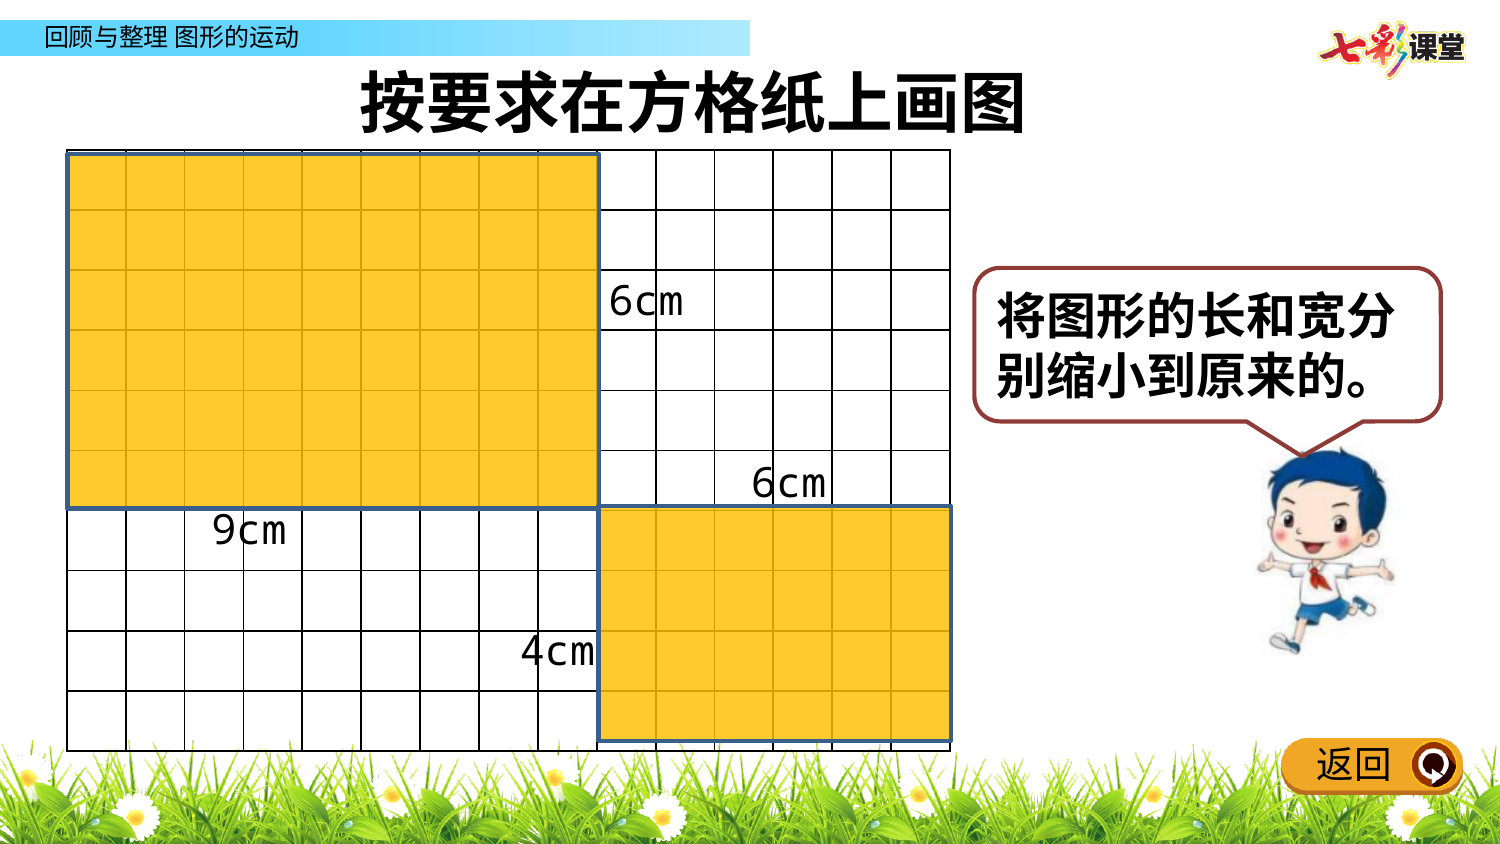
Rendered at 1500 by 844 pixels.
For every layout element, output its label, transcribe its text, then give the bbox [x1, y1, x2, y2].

table_cell [539, 680, 596, 690]
table_cell [774, 211, 831, 269]
table_header [892, 151, 949, 209]
table_header [715, 151, 772, 209]
table_header [657, 151, 714, 209]
table_cell [480, 692, 537, 750]
table_cell [892, 391, 949, 450]
table_cell [68, 571, 125, 630]
table_cell [303, 632, 360, 690]
picture [1254, 445, 1400, 658]
table_cell [774, 331, 831, 390]
table_cell [715, 211, 772, 269]
table_cell [715, 271, 772, 329]
table_cell [127, 511, 184, 570]
table_cell [127, 571, 184, 630]
table_cell [127, 692, 184, 750]
table_cell [697, 271, 714, 329]
table_cell [657, 211, 714, 269]
picture [1316, 20, 1468, 80]
text_box 6cm [597, 267, 697, 329]
table_cell [185, 511, 243, 570]
table_cell [715, 743, 772, 750]
table_cell [480, 511, 537, 570]
text_box 按要求在方格纸上画图 [348, 55, 1258, 147]
picture [0, 740, 1500, 844]
table_cell [421, 511, 478, 570]
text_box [1281, 733, 1464, 795]
table_cell [774, 391, 831, 450]
table_cell [601, 391, 655, 450]
table_cell [185, 632, 243, 690]
table_cell [362, 571, 419, 630]
table_header [774, 151, 831, 209]
text_box 9cm [200, 496, 300, 558]
table_cell [833, 331, 890, 390]
table_cell [892, 271, 949, 329]
table_cell [68, 632, 125, 690]
table_cell [421, 692, 478, 750]
table_cell [421, 632, 478, 690]
table_cell [892, 211, 949, 269]
table_cell [774, 271, 831, 329]
table_cell [833, 211, 890, 269]
table_cell [244, 511, 301, 570]
table_cell [657, 451, 714, 504]
table_cell [362, 632, 419, 690]
table_cell [774, 743, 831, 750]
table_cell [244, 692, 301, 750]
table_cell [657, 743, 714, 750]
table_cell [539, 571, 596, 618]
table_cell [833, 743, 890, 750]
text_box [65, 152, 601, 511]
table_cell [657, 391, 714, 450]
table_cell [244, 632, 301, 690]
table_cell [68, 511, 125, 570]
table_cell [68, 692, 125, 750]
table_cell [303, 692, 360, 750]
table_cell [303, 511, 360, 570]
table_cell [303, 571, 360, 630]
table_cell [244, 571, 301, 630]
table_cell [892, 743, 949, 750]
text_box [596, 504, 953, 743]
table_cell [362, 511, 419, 570]
table_cell [539, 692, 596, 750]
table_cell [480, 632, 537, 690]
table_cell [601, 211, 655, 267]
table_cell [715, 451, 740, 504]
table_cell [892, 451, 949, 504]
table_cell [362, 692, 419, 750]
table_cell [601, 451, 655, 504]
text_box 6cm [740, 450, 840, 512]
table_cell [715, 391, 772, 450]
table_cell [840, 451, 890, 504]
table_cell [480, 571, 537, 630]
table_cell [892, 331, 949, 390]
table_cell [185, 692, 243, 750]
table_header [598, 151, 655, 209]
table_cell [539, 511, 596, 570]
table_cell [598, 743, 655, 750]
table_cell [833, 391, 890, 450]
table_header [833, 151, 890, 209]
table_cell [833, 271, 890, 329]
table_cell [421, 571, 478, 630]
table_cell [715, 331, 772, 390]
table_cell [185, 571, 243, 630]
table_cell [601, 331, 655, 390]
text_box 4cm [508, 618, 609, 680]
table_cell [657, 331, 714, 390]
table_cell [127, 632, 184, 690]
